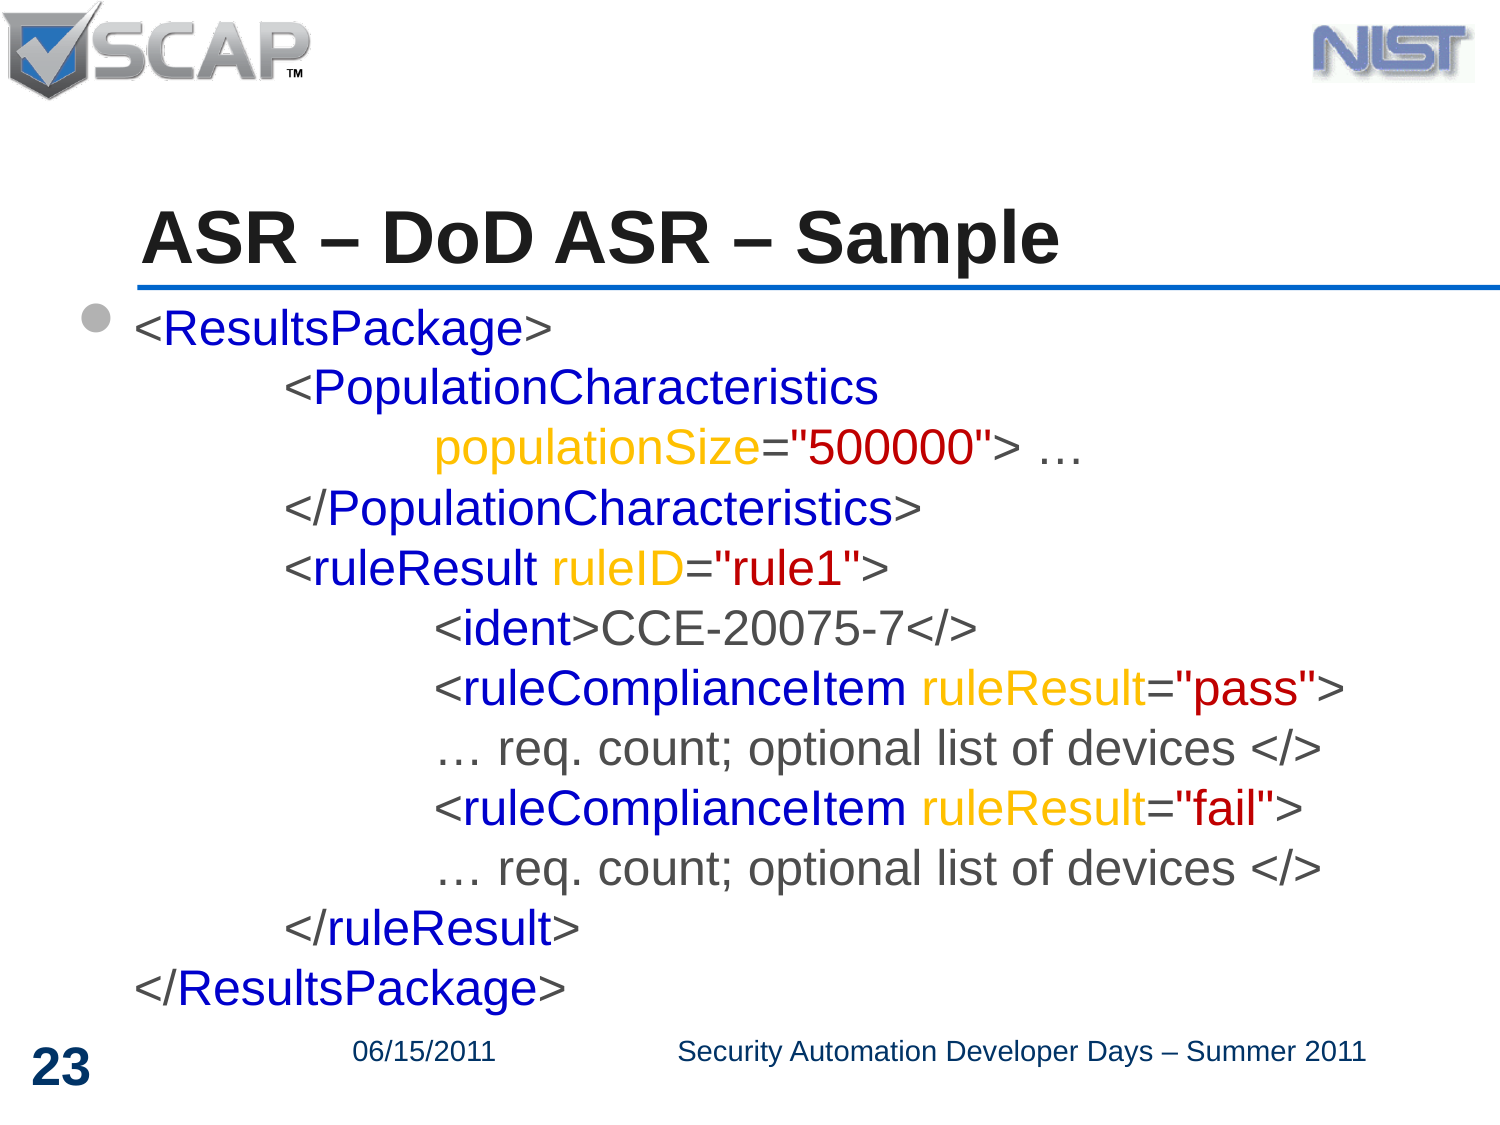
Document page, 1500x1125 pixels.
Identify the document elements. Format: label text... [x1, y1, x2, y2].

title ASR – DoD ASR – Sample [124, 99, 1426, 287]
slide_number 23 [13, 1023, 111, 1105]
footer Security Automation Developer Days – Summer 2011 [662, 1026, 1426, 1103]
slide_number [337, 1026, 662, 1103]
list <ResultsPackage> <PopulationCharacteristics populationSize="500000"> … </PopulationCharacteristics> <ruleResult ruleID="rule1"> <ident>CCE-20075-7</> <ruleComplianceItem ruleResult="pass"> … req. count; optional list of devices </> <ruleComplianceItem ruleResult="fail"> … req. count; optional list of devices </> </ruleResult> </ResultsPackage> [62, 287, 1500, 1026]
picture [0, 0, 313, 103]
picture [1312, 24, 1475, 83]
